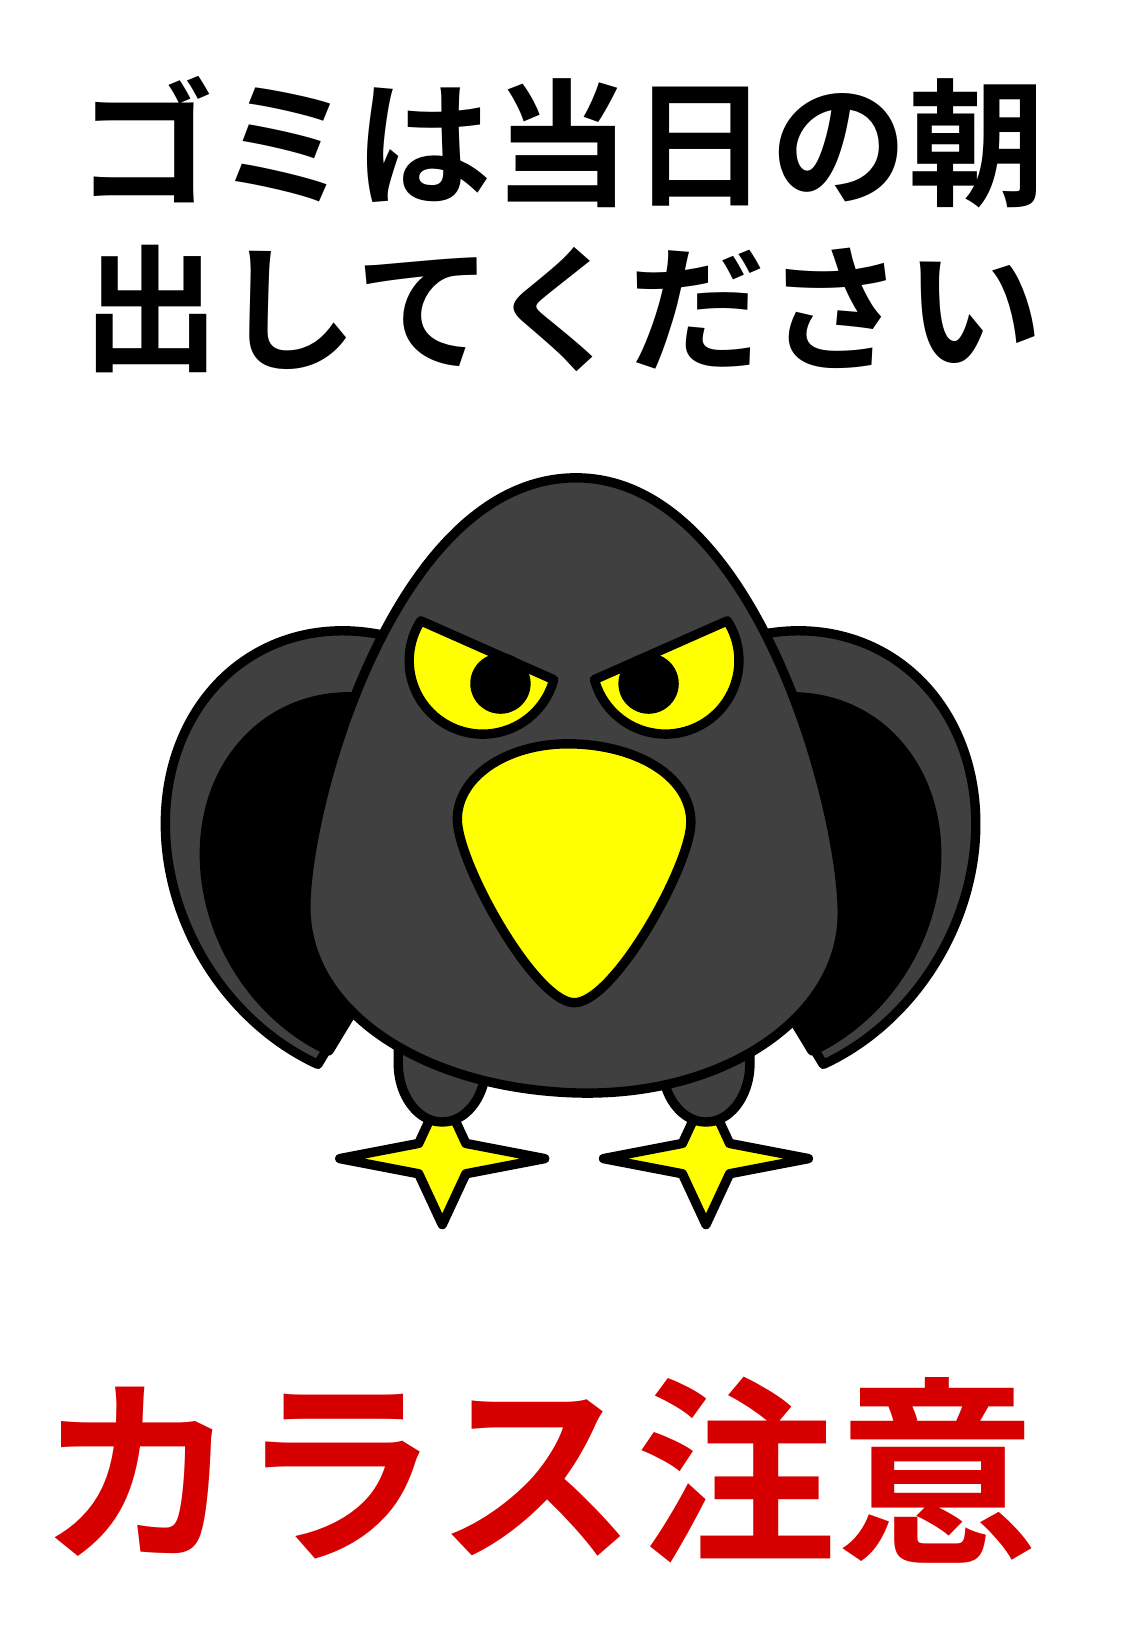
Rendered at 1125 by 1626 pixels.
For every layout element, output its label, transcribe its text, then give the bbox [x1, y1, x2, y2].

text_box カラス注意 [23, 1340, 1104, 1595]
text_box ゴミは当日の朝 出してください [0, 50, 1125, 396]
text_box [175, 477, 966, 1225]
